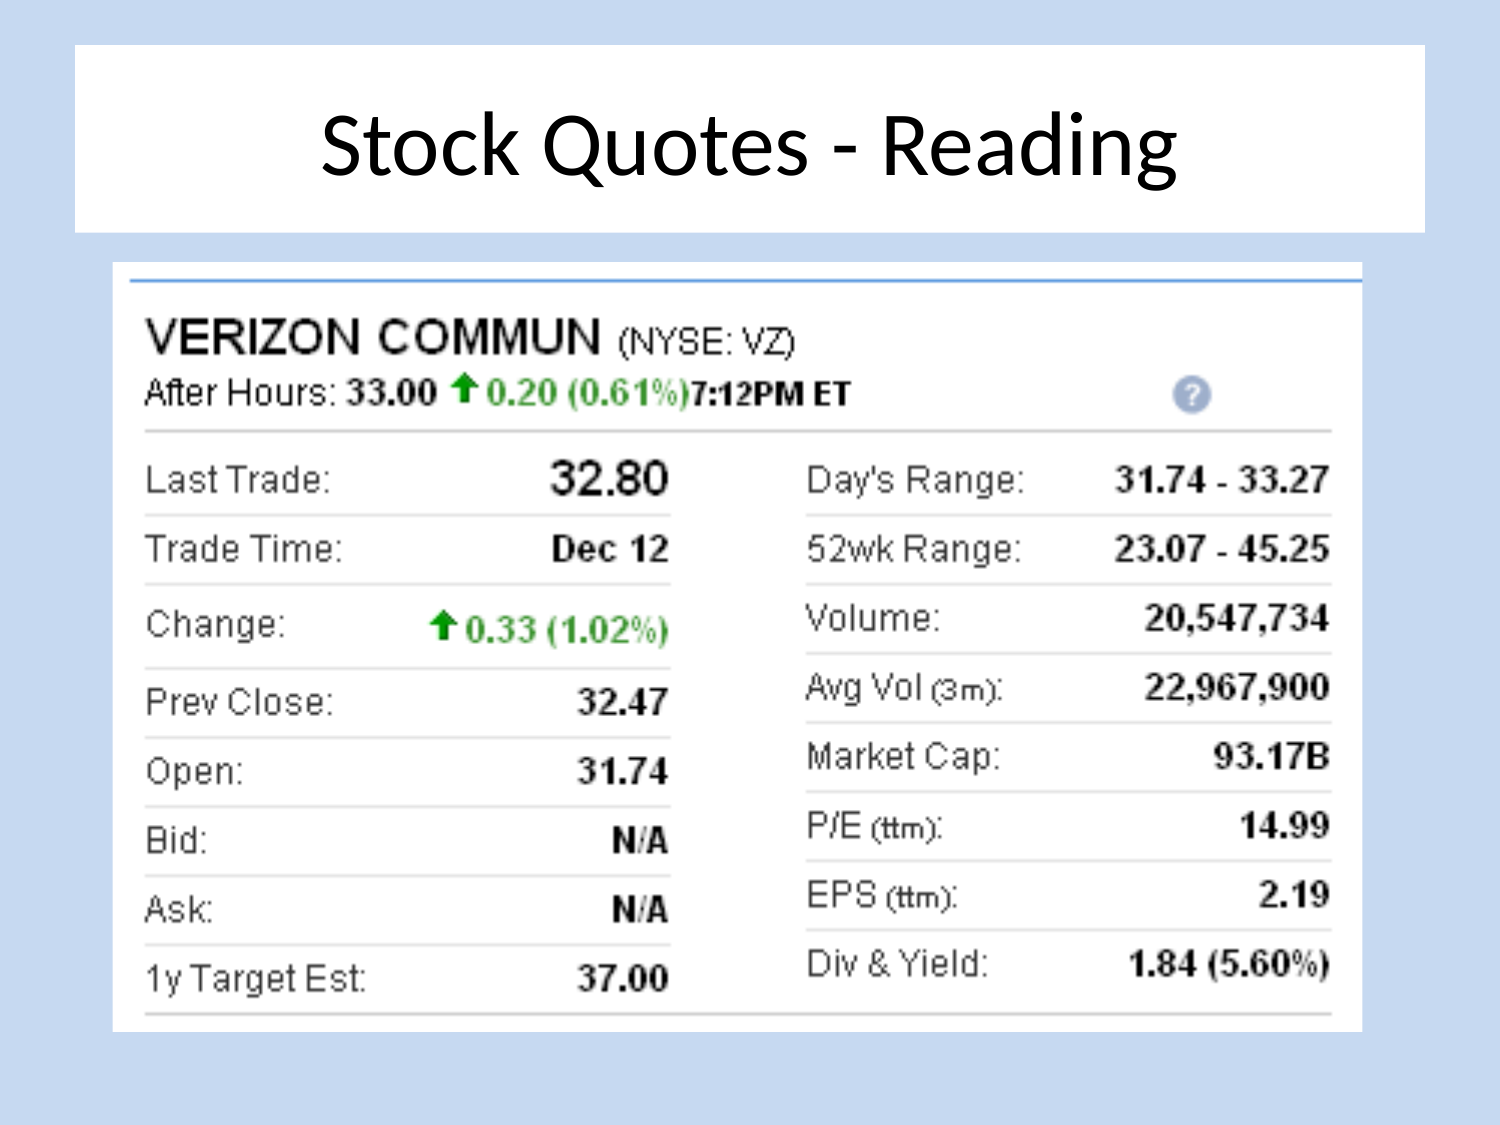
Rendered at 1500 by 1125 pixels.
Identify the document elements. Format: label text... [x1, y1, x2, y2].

picture [112, 262, 1363, 1032]
title Stock Quotes - Reading [75, 45, 1425, 233]
